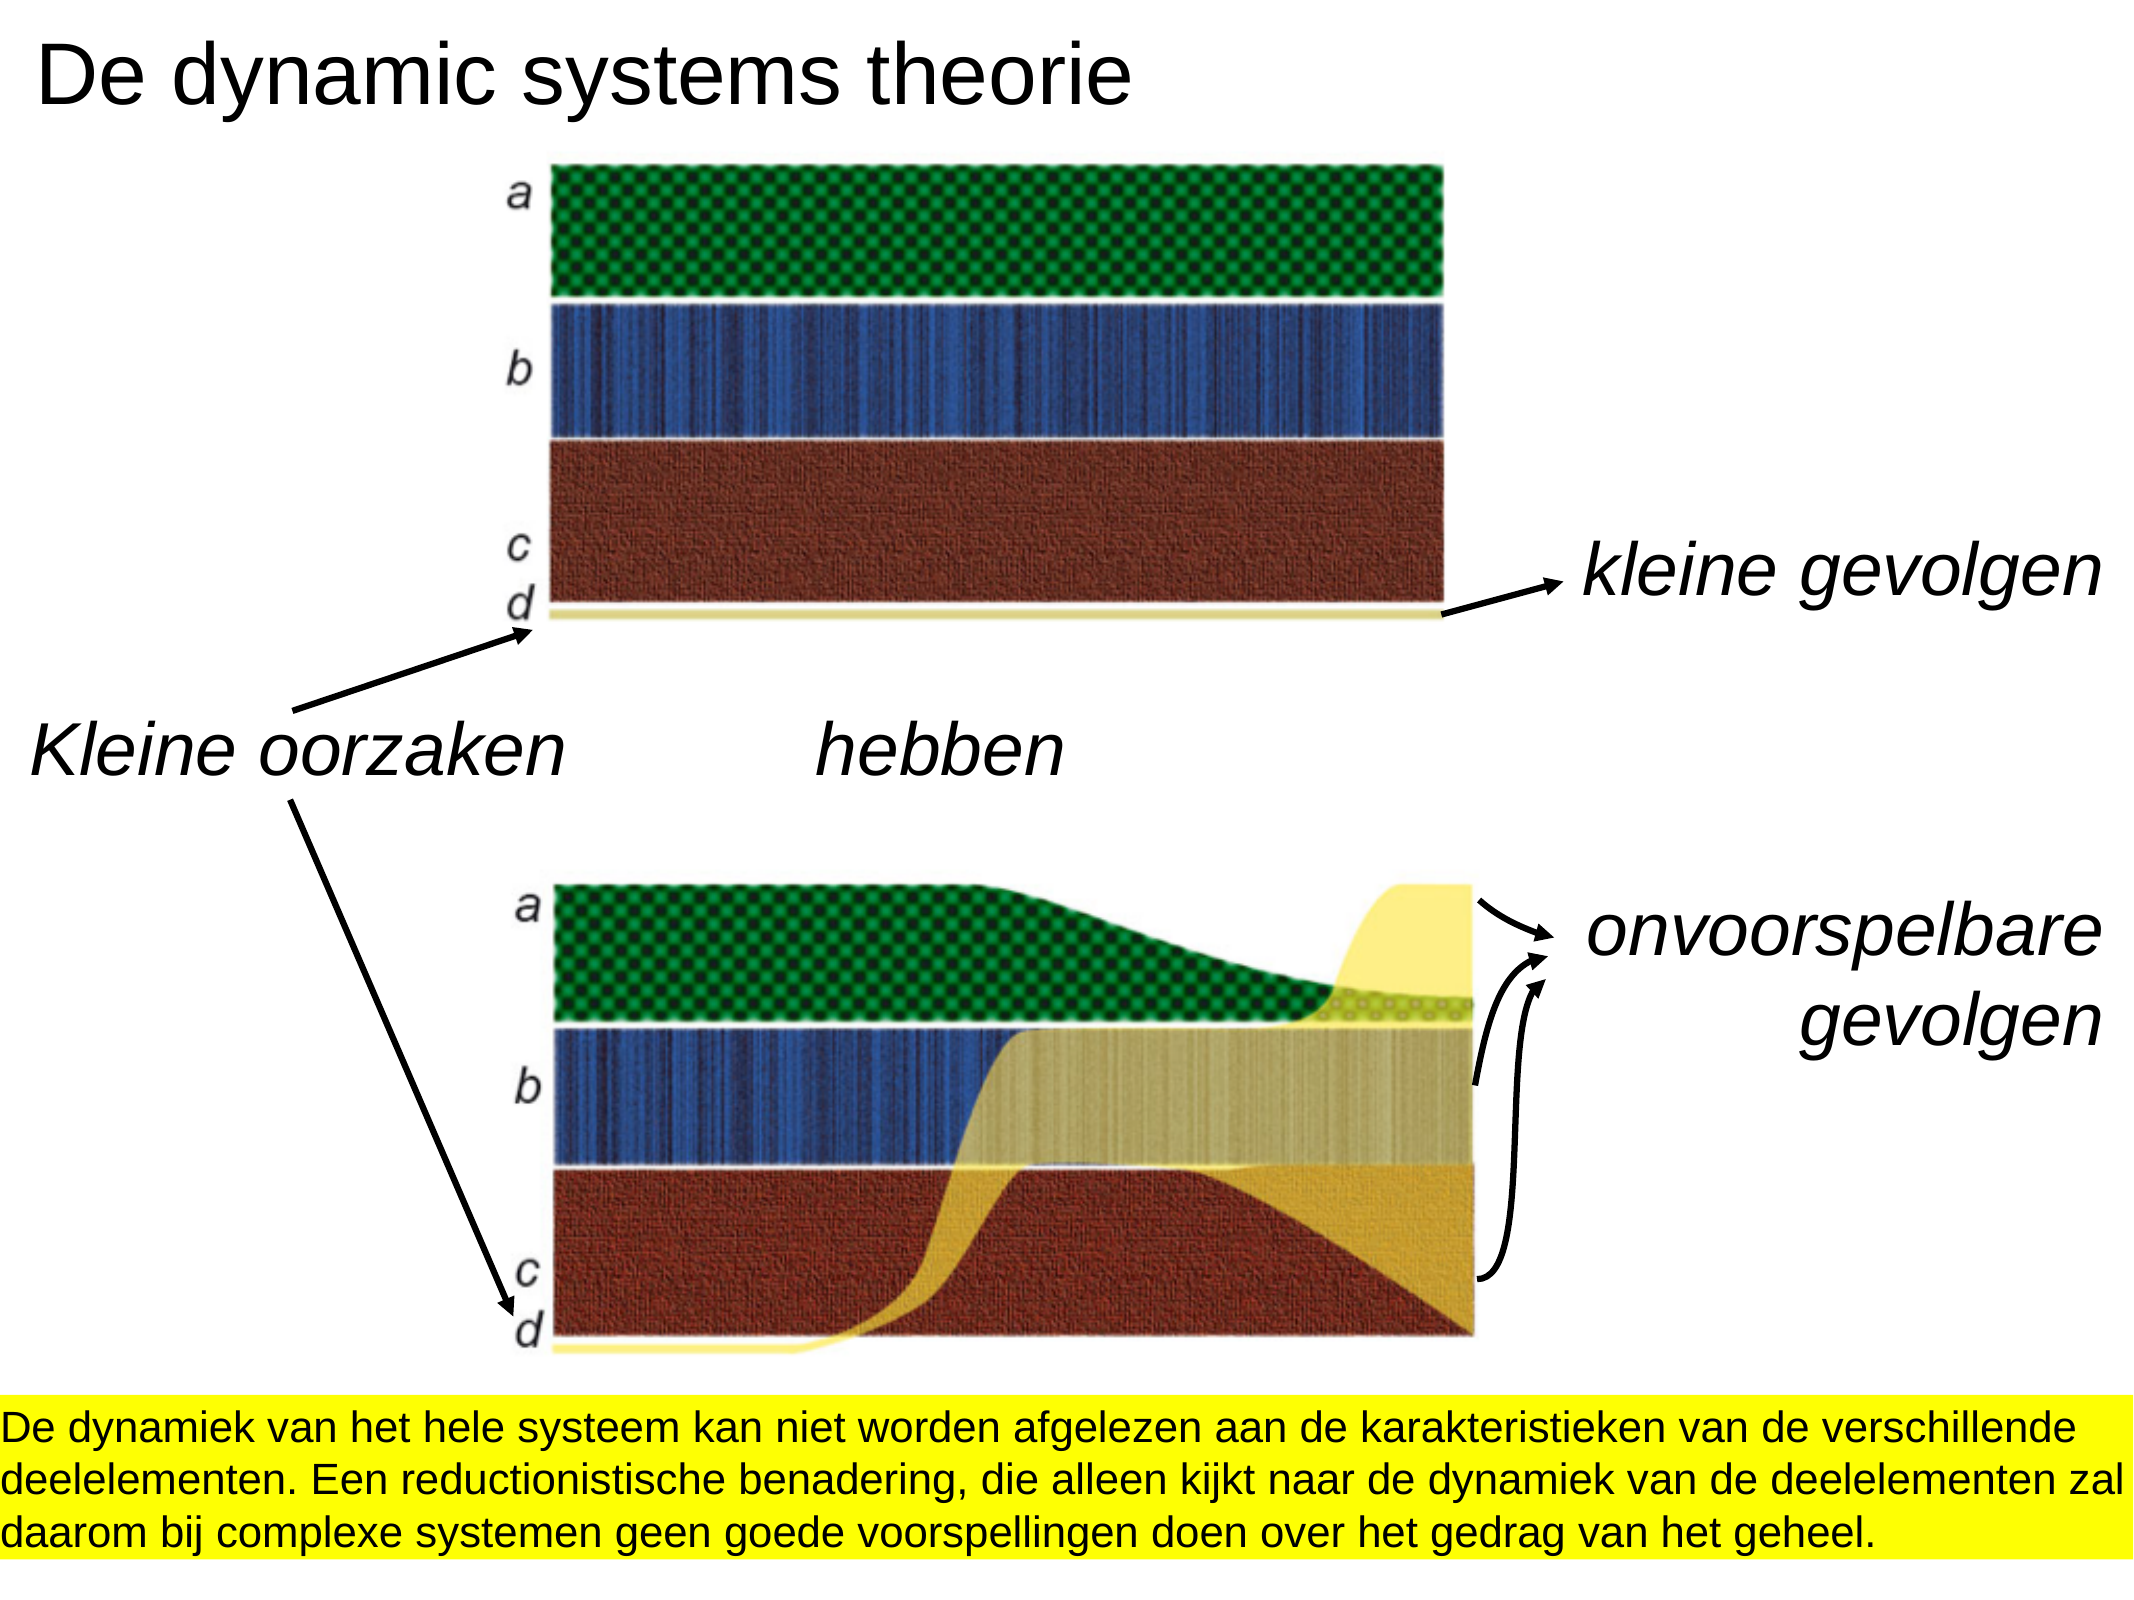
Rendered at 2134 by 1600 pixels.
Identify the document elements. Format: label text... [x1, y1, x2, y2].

text_box De dynamic systems theorie [0, 12, 1171, 127]
text_box De dynamiek van het hele systeem kan niet worden afgelezen aan de karakteristieken van de verschillende deelelementen. Een reductionistische benadering, die alleen kijkt naar de dynamiek van de deelelementen zal daarom bij complexe systemen geen goede voorspellingen doen over het gedrag van het geheel. [0, 1394, 2134, 1560]
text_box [28, 131, 2105, 1369]
